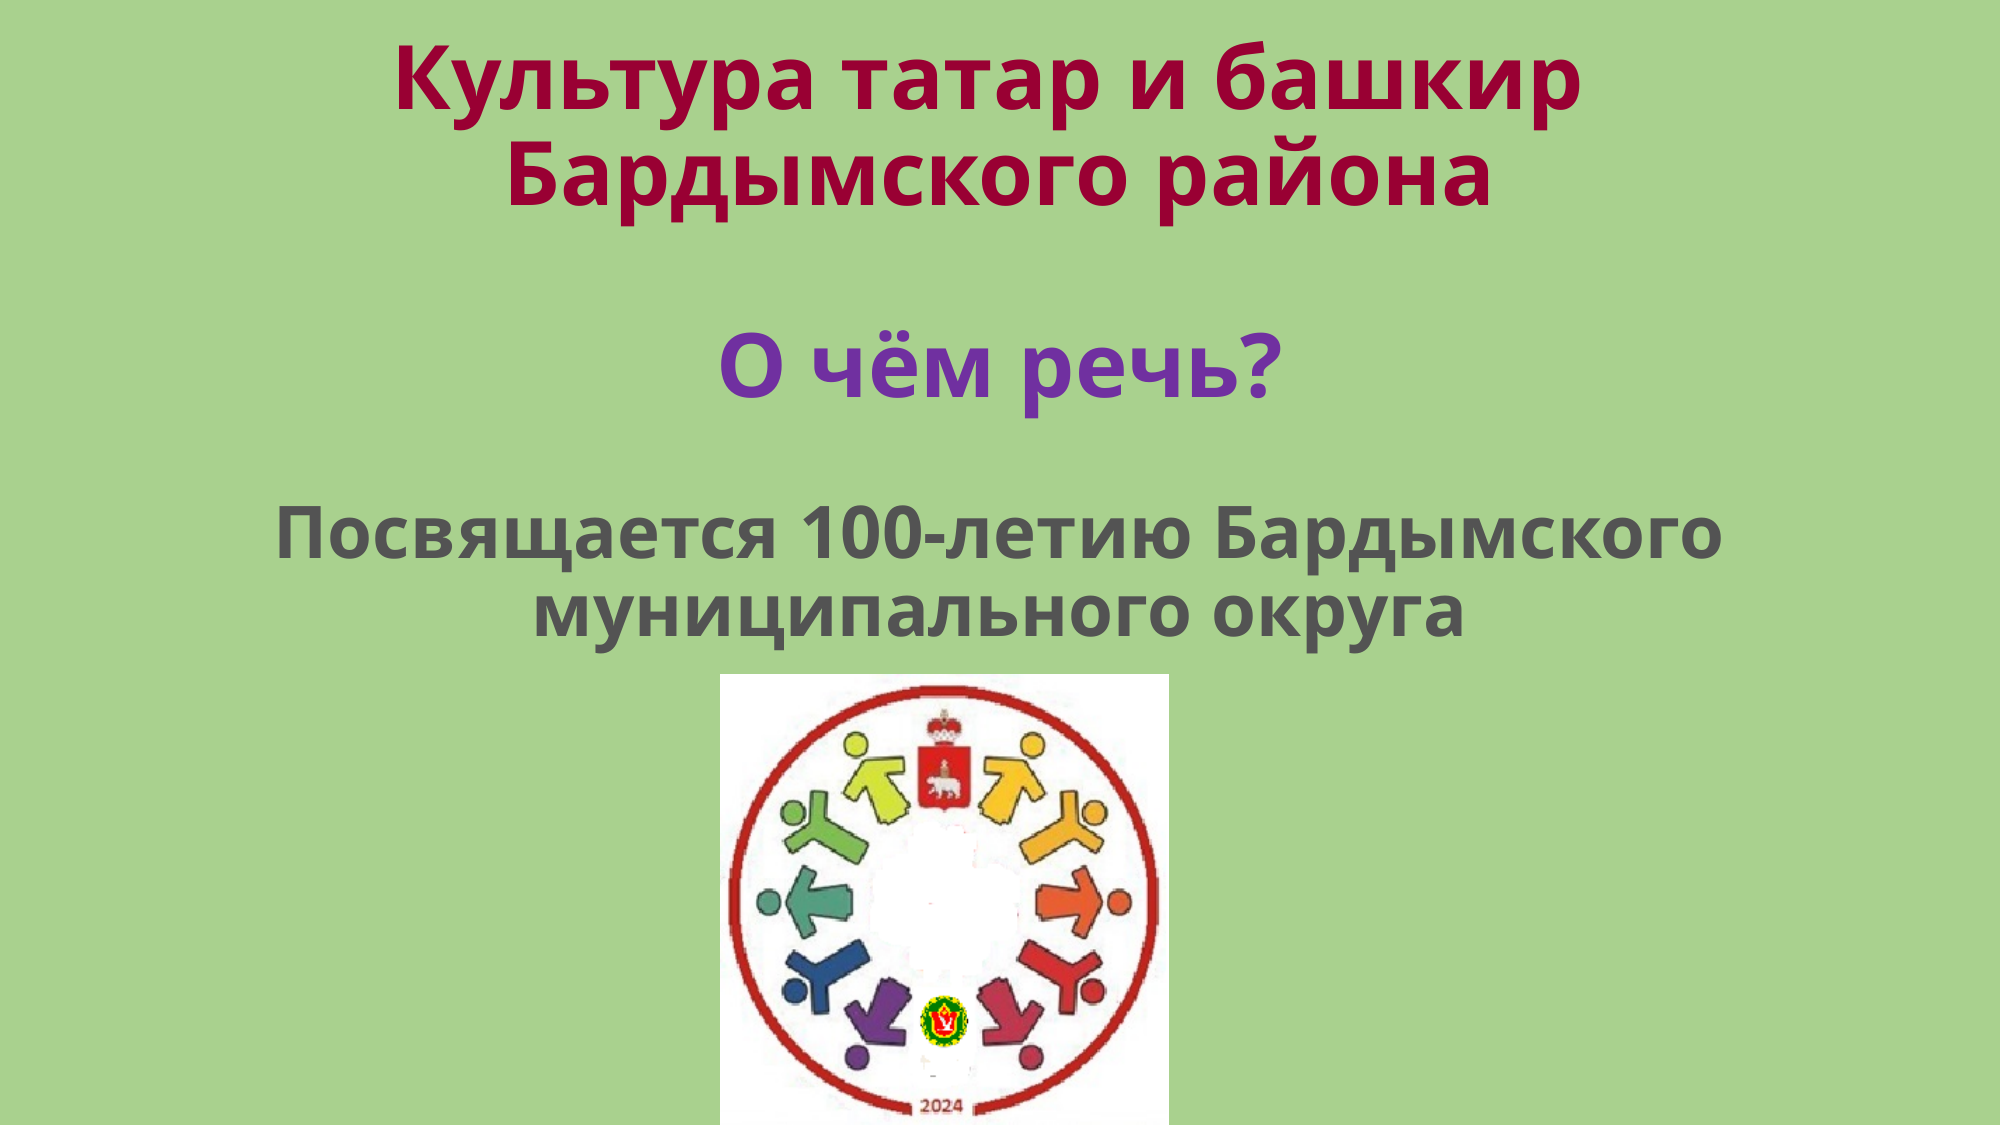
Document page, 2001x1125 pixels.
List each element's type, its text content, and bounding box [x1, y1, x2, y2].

picture [720, 674, 1169, 1125]
title Культура татар и башкир Бардымского района О чём речь? Посвящается 100-летию Бардымского муниципального округа [159, 21, 1841, 660]
